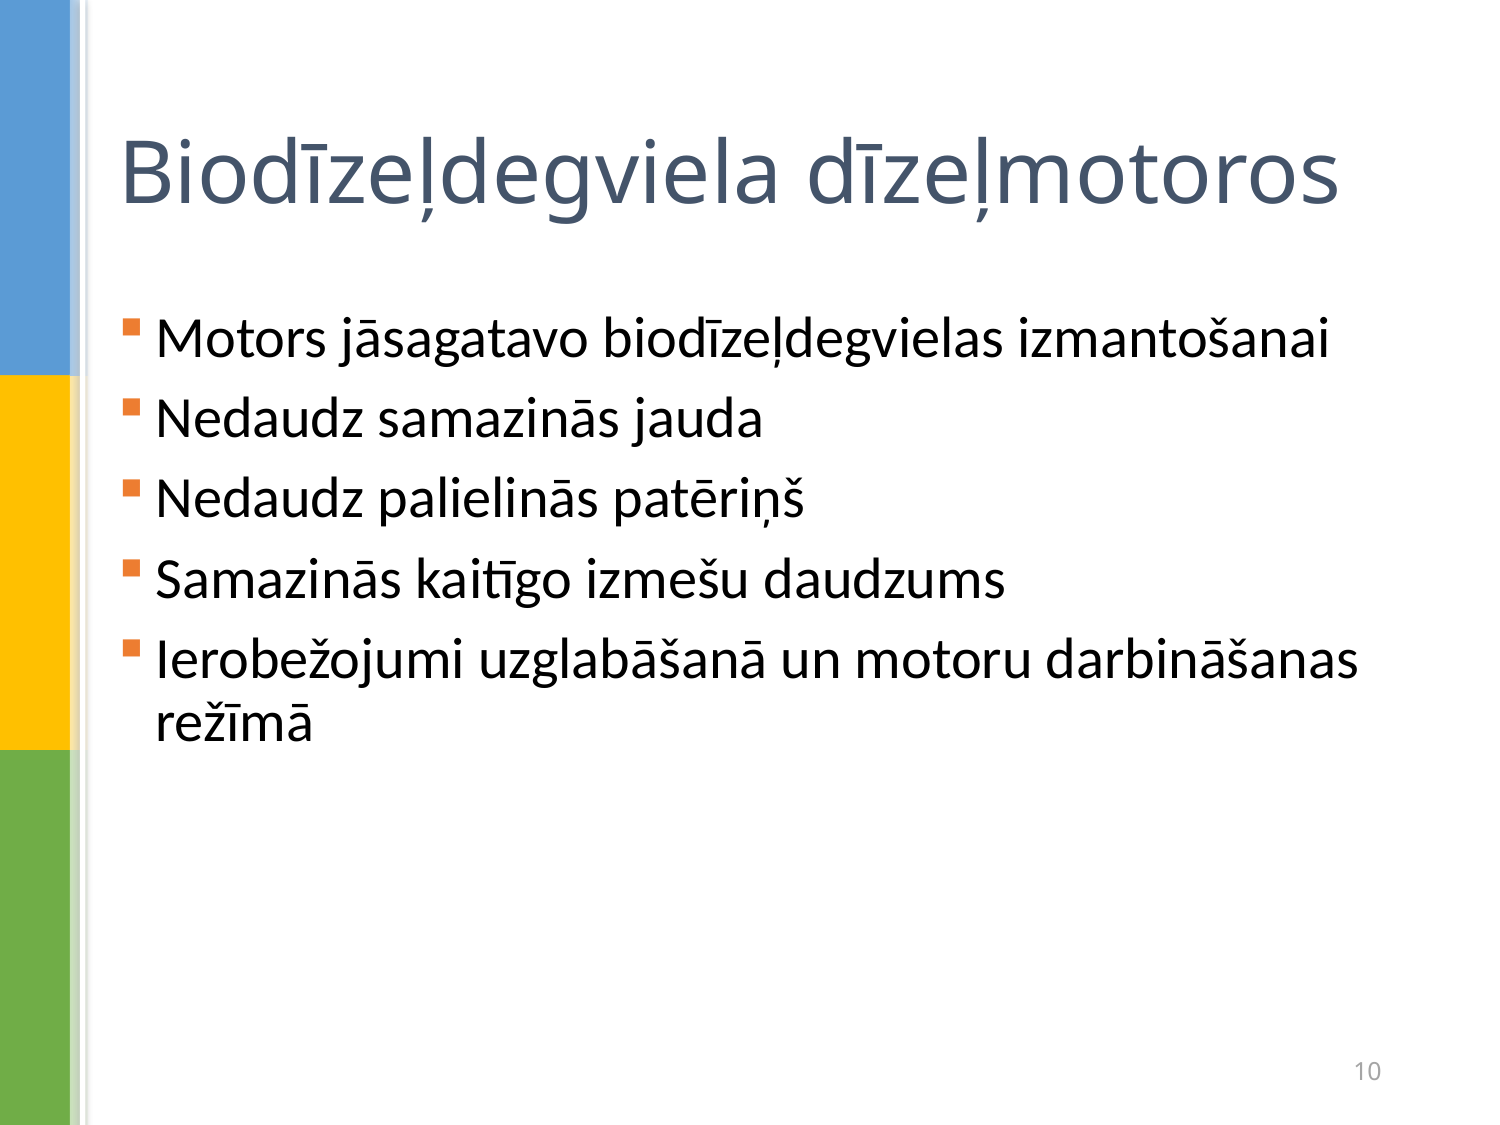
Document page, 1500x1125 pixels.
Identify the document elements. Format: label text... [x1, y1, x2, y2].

title Biodīzeļdegviela dīzeļmotoros [103, 59, 1397, 278]
list Motors jāsagatavo biodīzeļdegvielas izmantošanai Nedaudz samazinās jauda Nedaudz palielinās patēriņš Samazinās kaitīgo izmešu daudzums Ierobežojumi uzglabāšanā un motoru darbināšanas režīmā [103, 299, 1436, 1014]
slide_number 10 [993, 1042, 1397, 1103]
